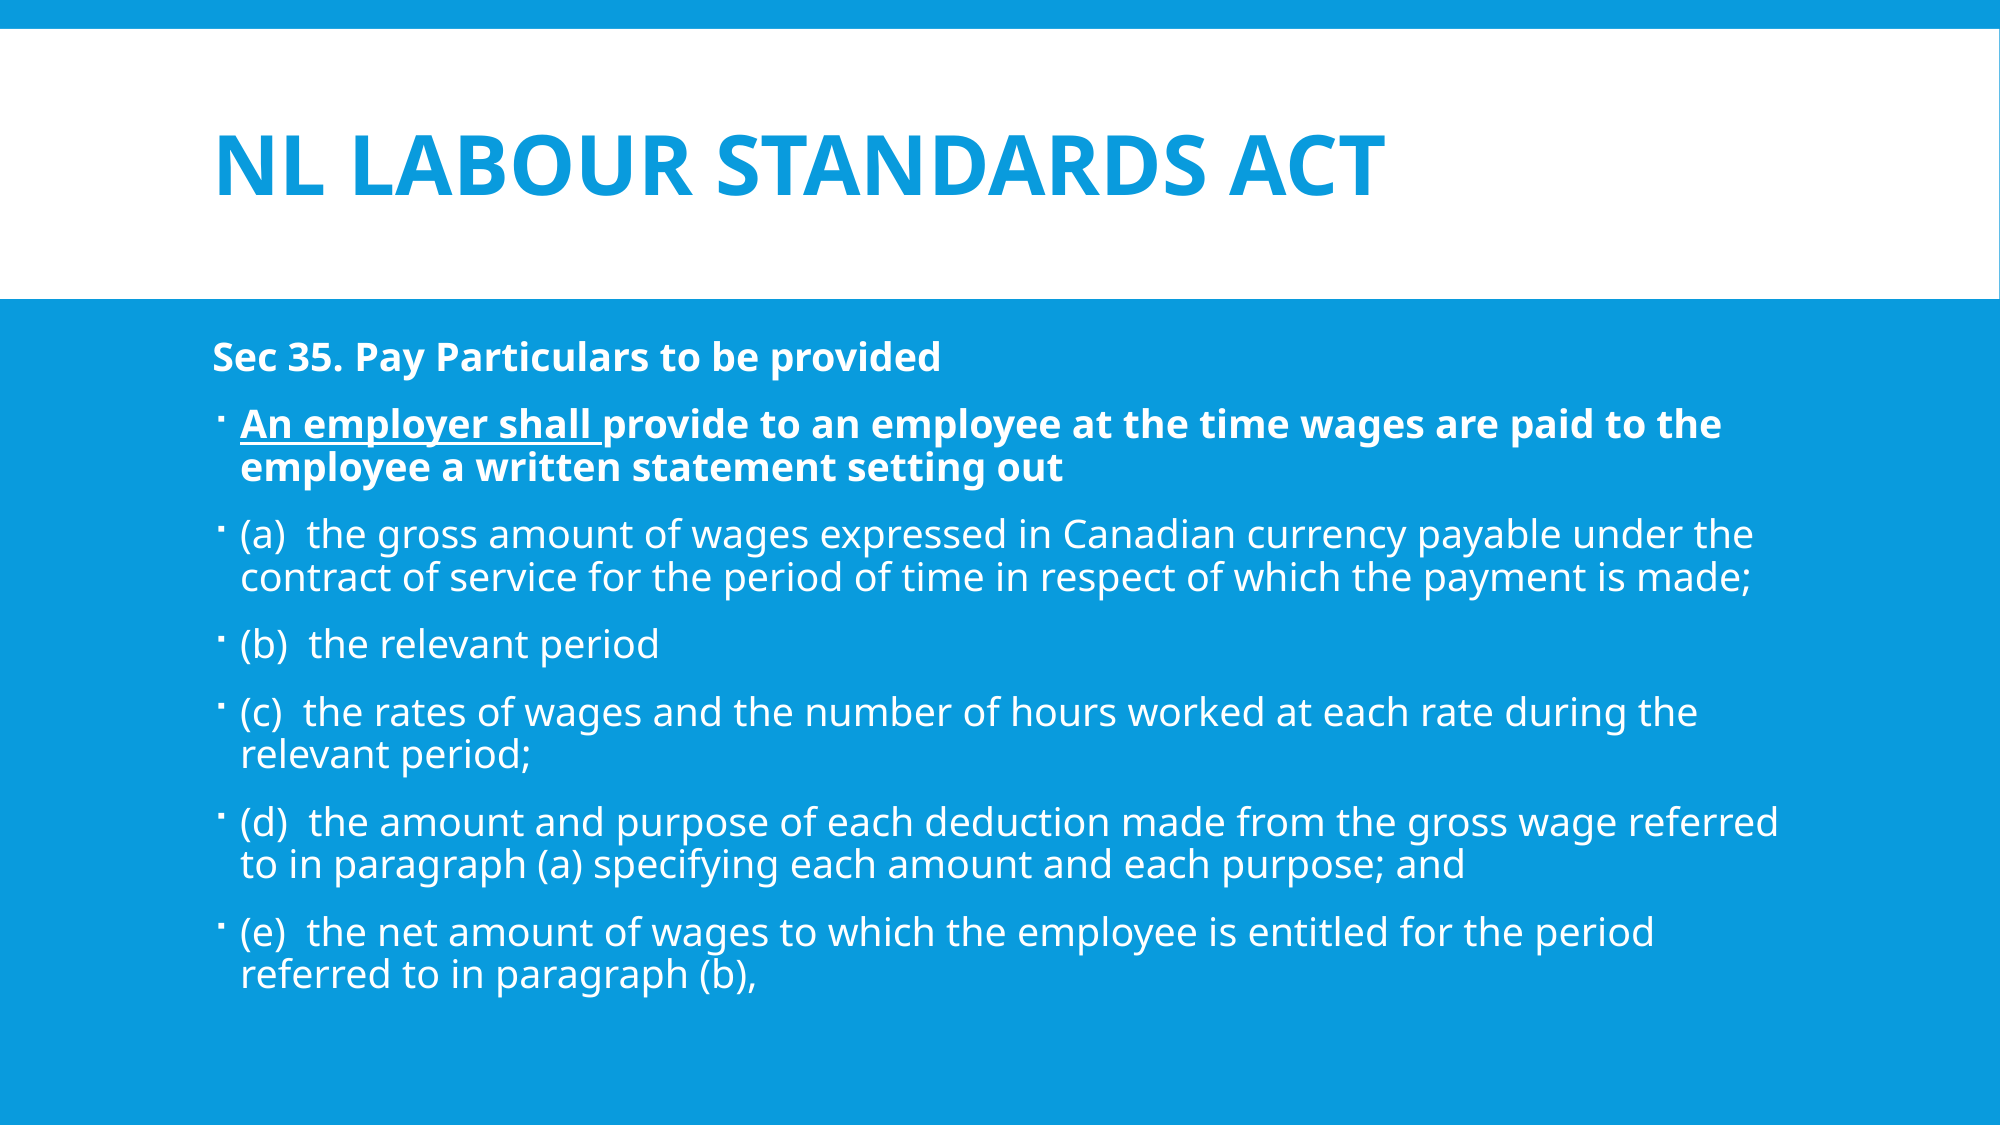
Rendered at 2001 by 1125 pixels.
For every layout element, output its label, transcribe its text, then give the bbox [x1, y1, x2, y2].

list Sec 35. Pay Particulars to be provided An employer shall provide to an employee at the time wages are paid to the employee a written statement setting out (a) the gross amount of wages expressed in Canadian currency payable under the contract of service for the period of time in respect of which the payment is made; (b) the relevant period (c) the rates of wages and the number of hours worked at each rate during the relevant period; (d) the amount and purpose of each deduction made from the gross wage referred to in paragraph (a) specifying each amount and each purpose; and (e) the net amount of wages to which the employee is entitled for the period referred to in paragraph (b), [197, 329, 1803, 1020]
title NL Labour Standards Act [197, 46, 1803, 295]
